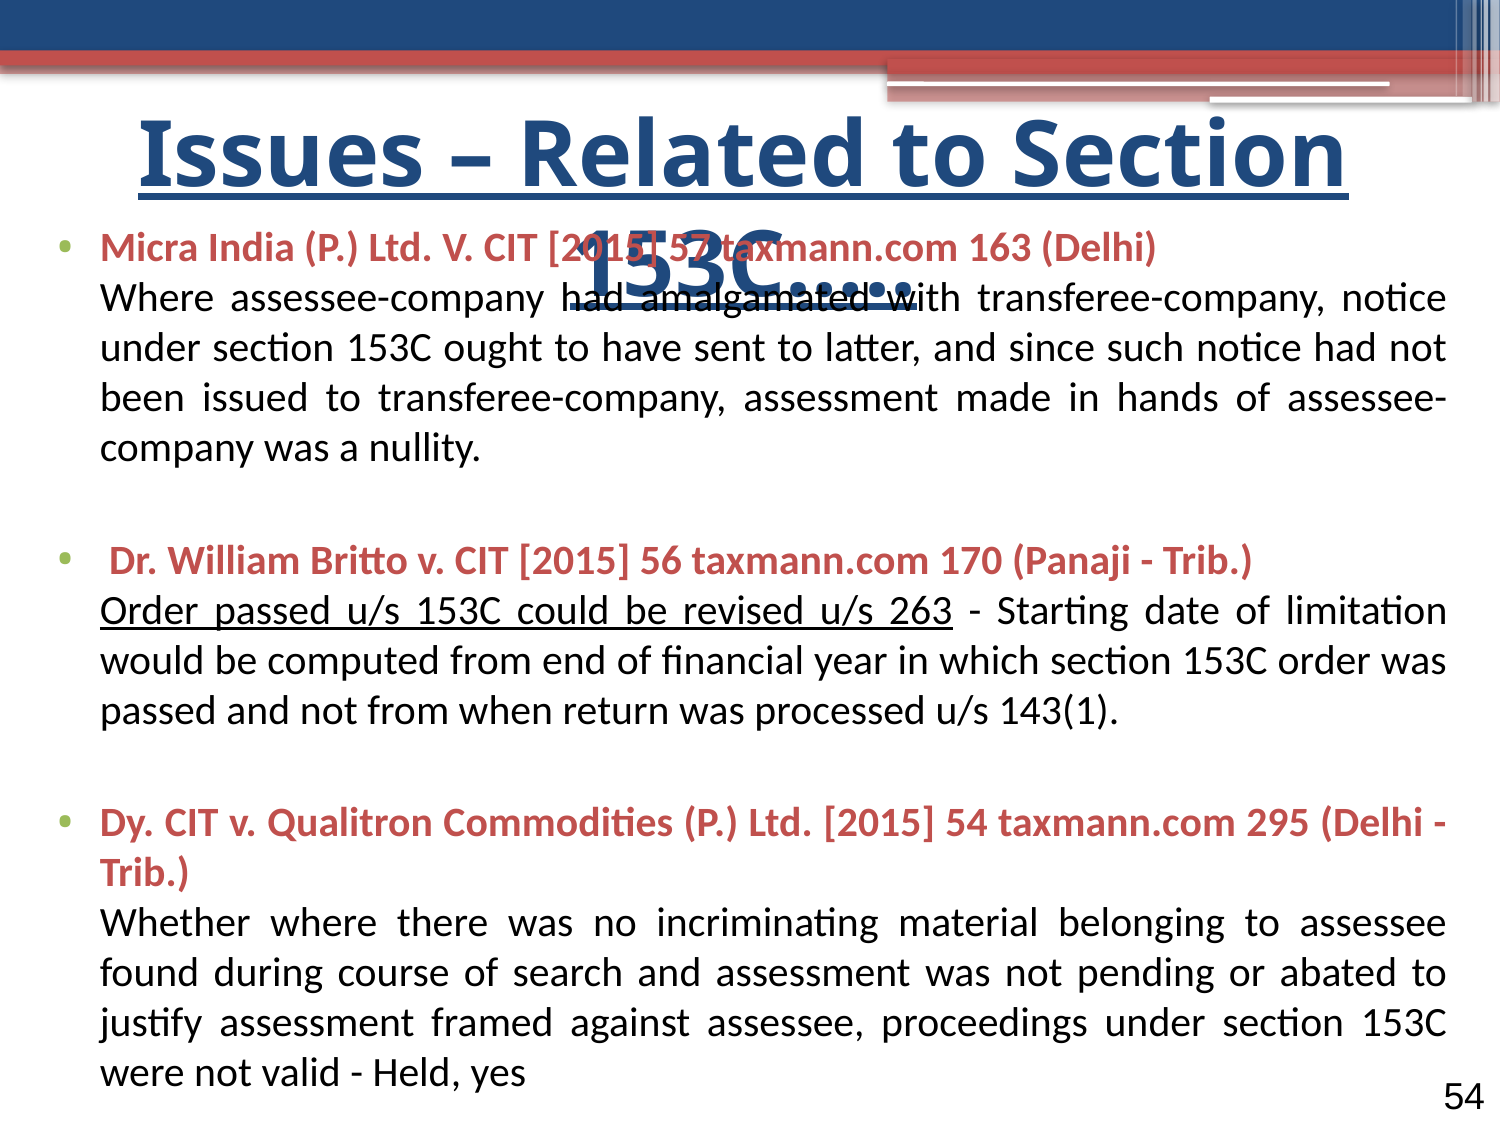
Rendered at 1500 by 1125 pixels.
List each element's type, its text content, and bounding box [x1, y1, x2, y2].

text_box Issues – Related to Section 153C….. [37, 87, 1450, 212]
list Micra India (P.) Ltd. V. CIT [2015] 57 taxmann.com 163 (Delhi) Where assessee-company had amalgamated with transferee-company, notice under section 153C ought to have sent to latter, and since such notice had not been issued to transferee-company, assessment made in hands of assessee-company was a nullity. Dr. William Britto v. CIT [2015] 56 taxmann.com 170 (Panaji - Trib.) Order passed u/s 153C could be revised u/s 263 - Starting date of limitation would be computed from end of financial year in which section 153C order was passed and not from when return was processed u/s 143(1). Dy. CIT v. Qualitron Commodities (P.) Ltd. [2015] 54 taxmann.com 295 (Delhi - Trib.) Whether where there was no incriminating material belonging to assessee found during course of search and assessment was not pending or abated to justify assessment framed against assessee, proceedings under section 153C were not valid - Held, yes [24, 212, 1463, 1025]
slide_number 54 [1374, 1064, 1500, 1125]
